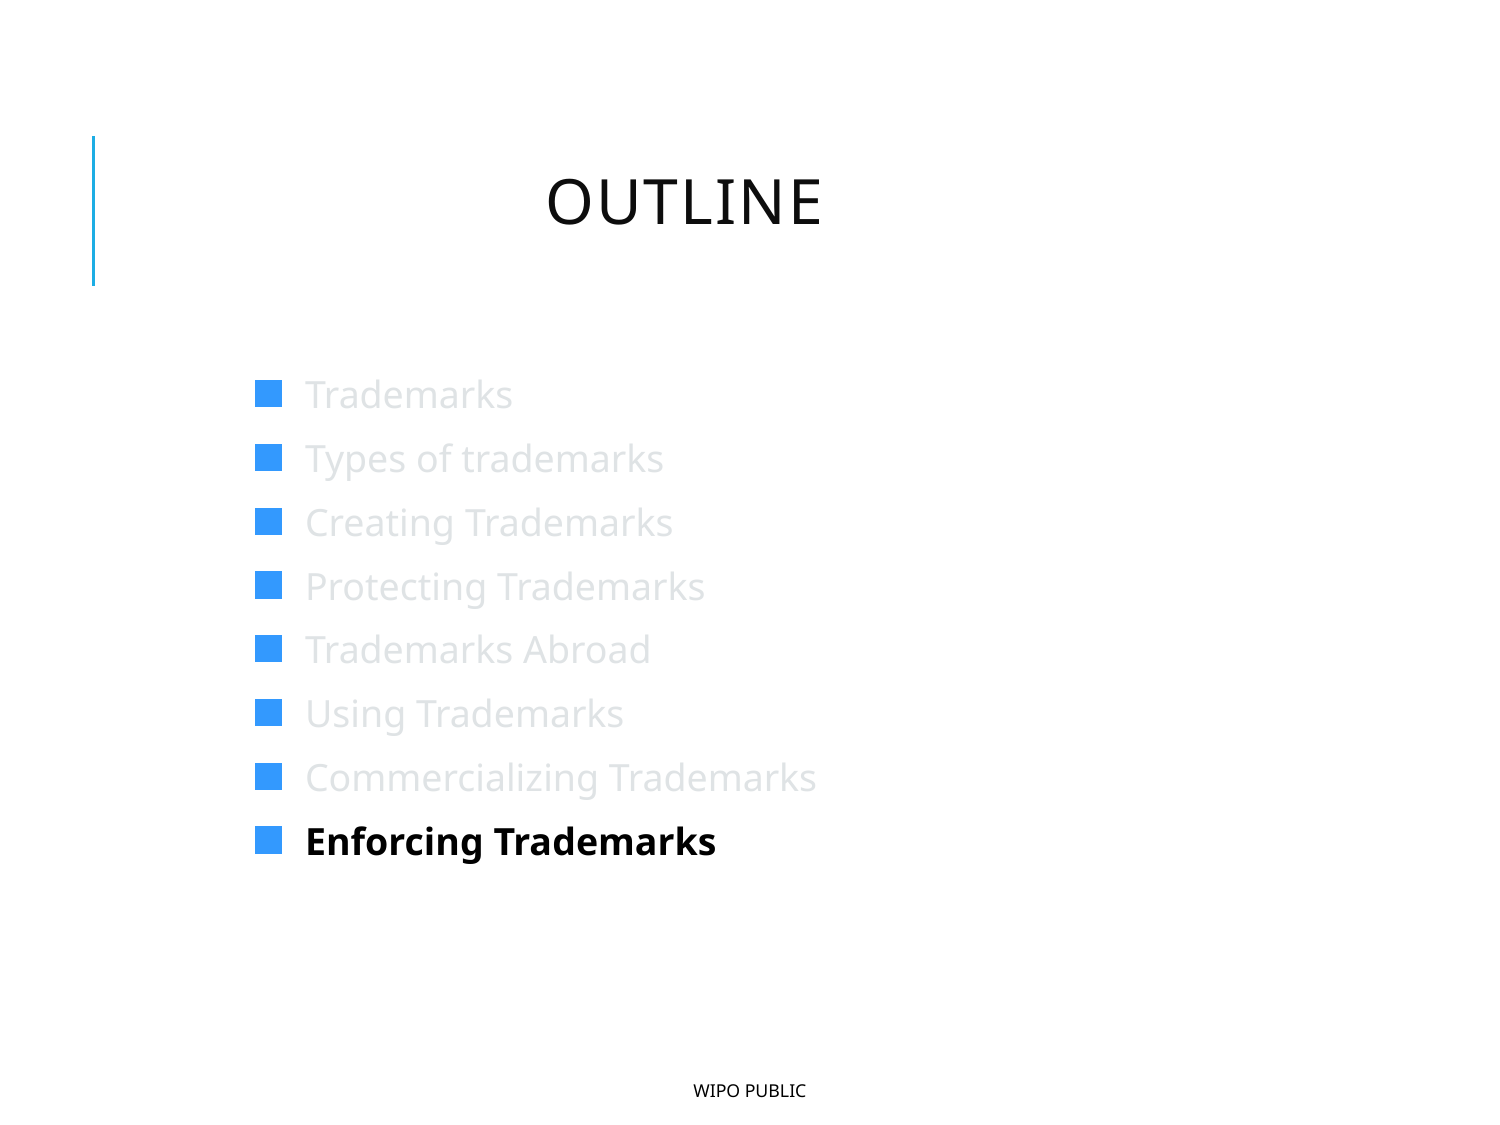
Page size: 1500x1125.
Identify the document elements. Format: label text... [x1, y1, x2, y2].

picture [255, 380, 282, 407]
picture [255, 571, 282, 599]
picture [255, 763, 282, 790]
picture [255, 826, 282, 854]
title Outline [128, 136, 1241, 277]
picture [255, 699, 282, 726]
picture [255, 635, 282, 662]
picture [255, 444, 282, 471]
picture [255, 508, 282, 535]
text_box Trademarks Types of trademarks Creating Trademarks Protecting Trademarks Trademarks Abroad Using Trademarks Commercializing Trademarks Enforcing Trademarks [243, 365, 1257, 879]
